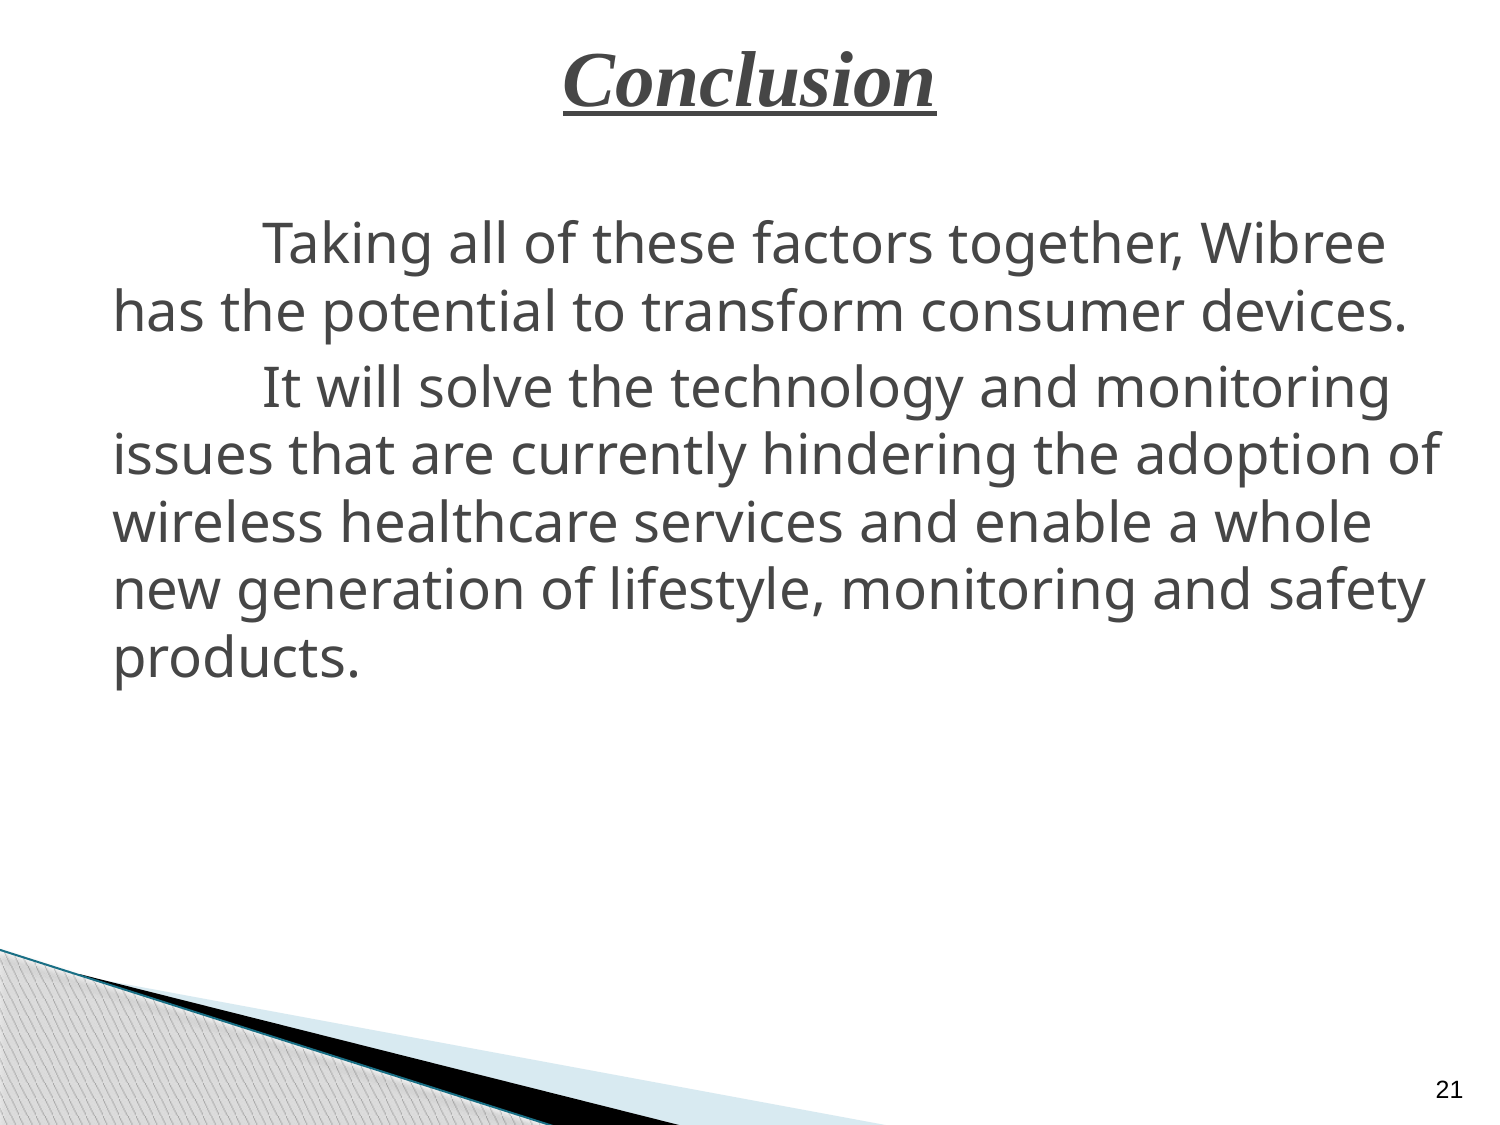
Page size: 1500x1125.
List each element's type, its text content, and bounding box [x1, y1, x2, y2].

slide_number 21 [1418, 1051, 1479, 1112]
title Conclusion [0, 0, 1500, 150]
list Taking all of these factors together, Wibree has the potential to transform consumer devices. It will solve the technology and monitoring issues that are currently hindering the adoption of wireless healthcare services and enable a whole new generation of lifestyle, monitoring and safety products. [37, 199, 1463, 943]
